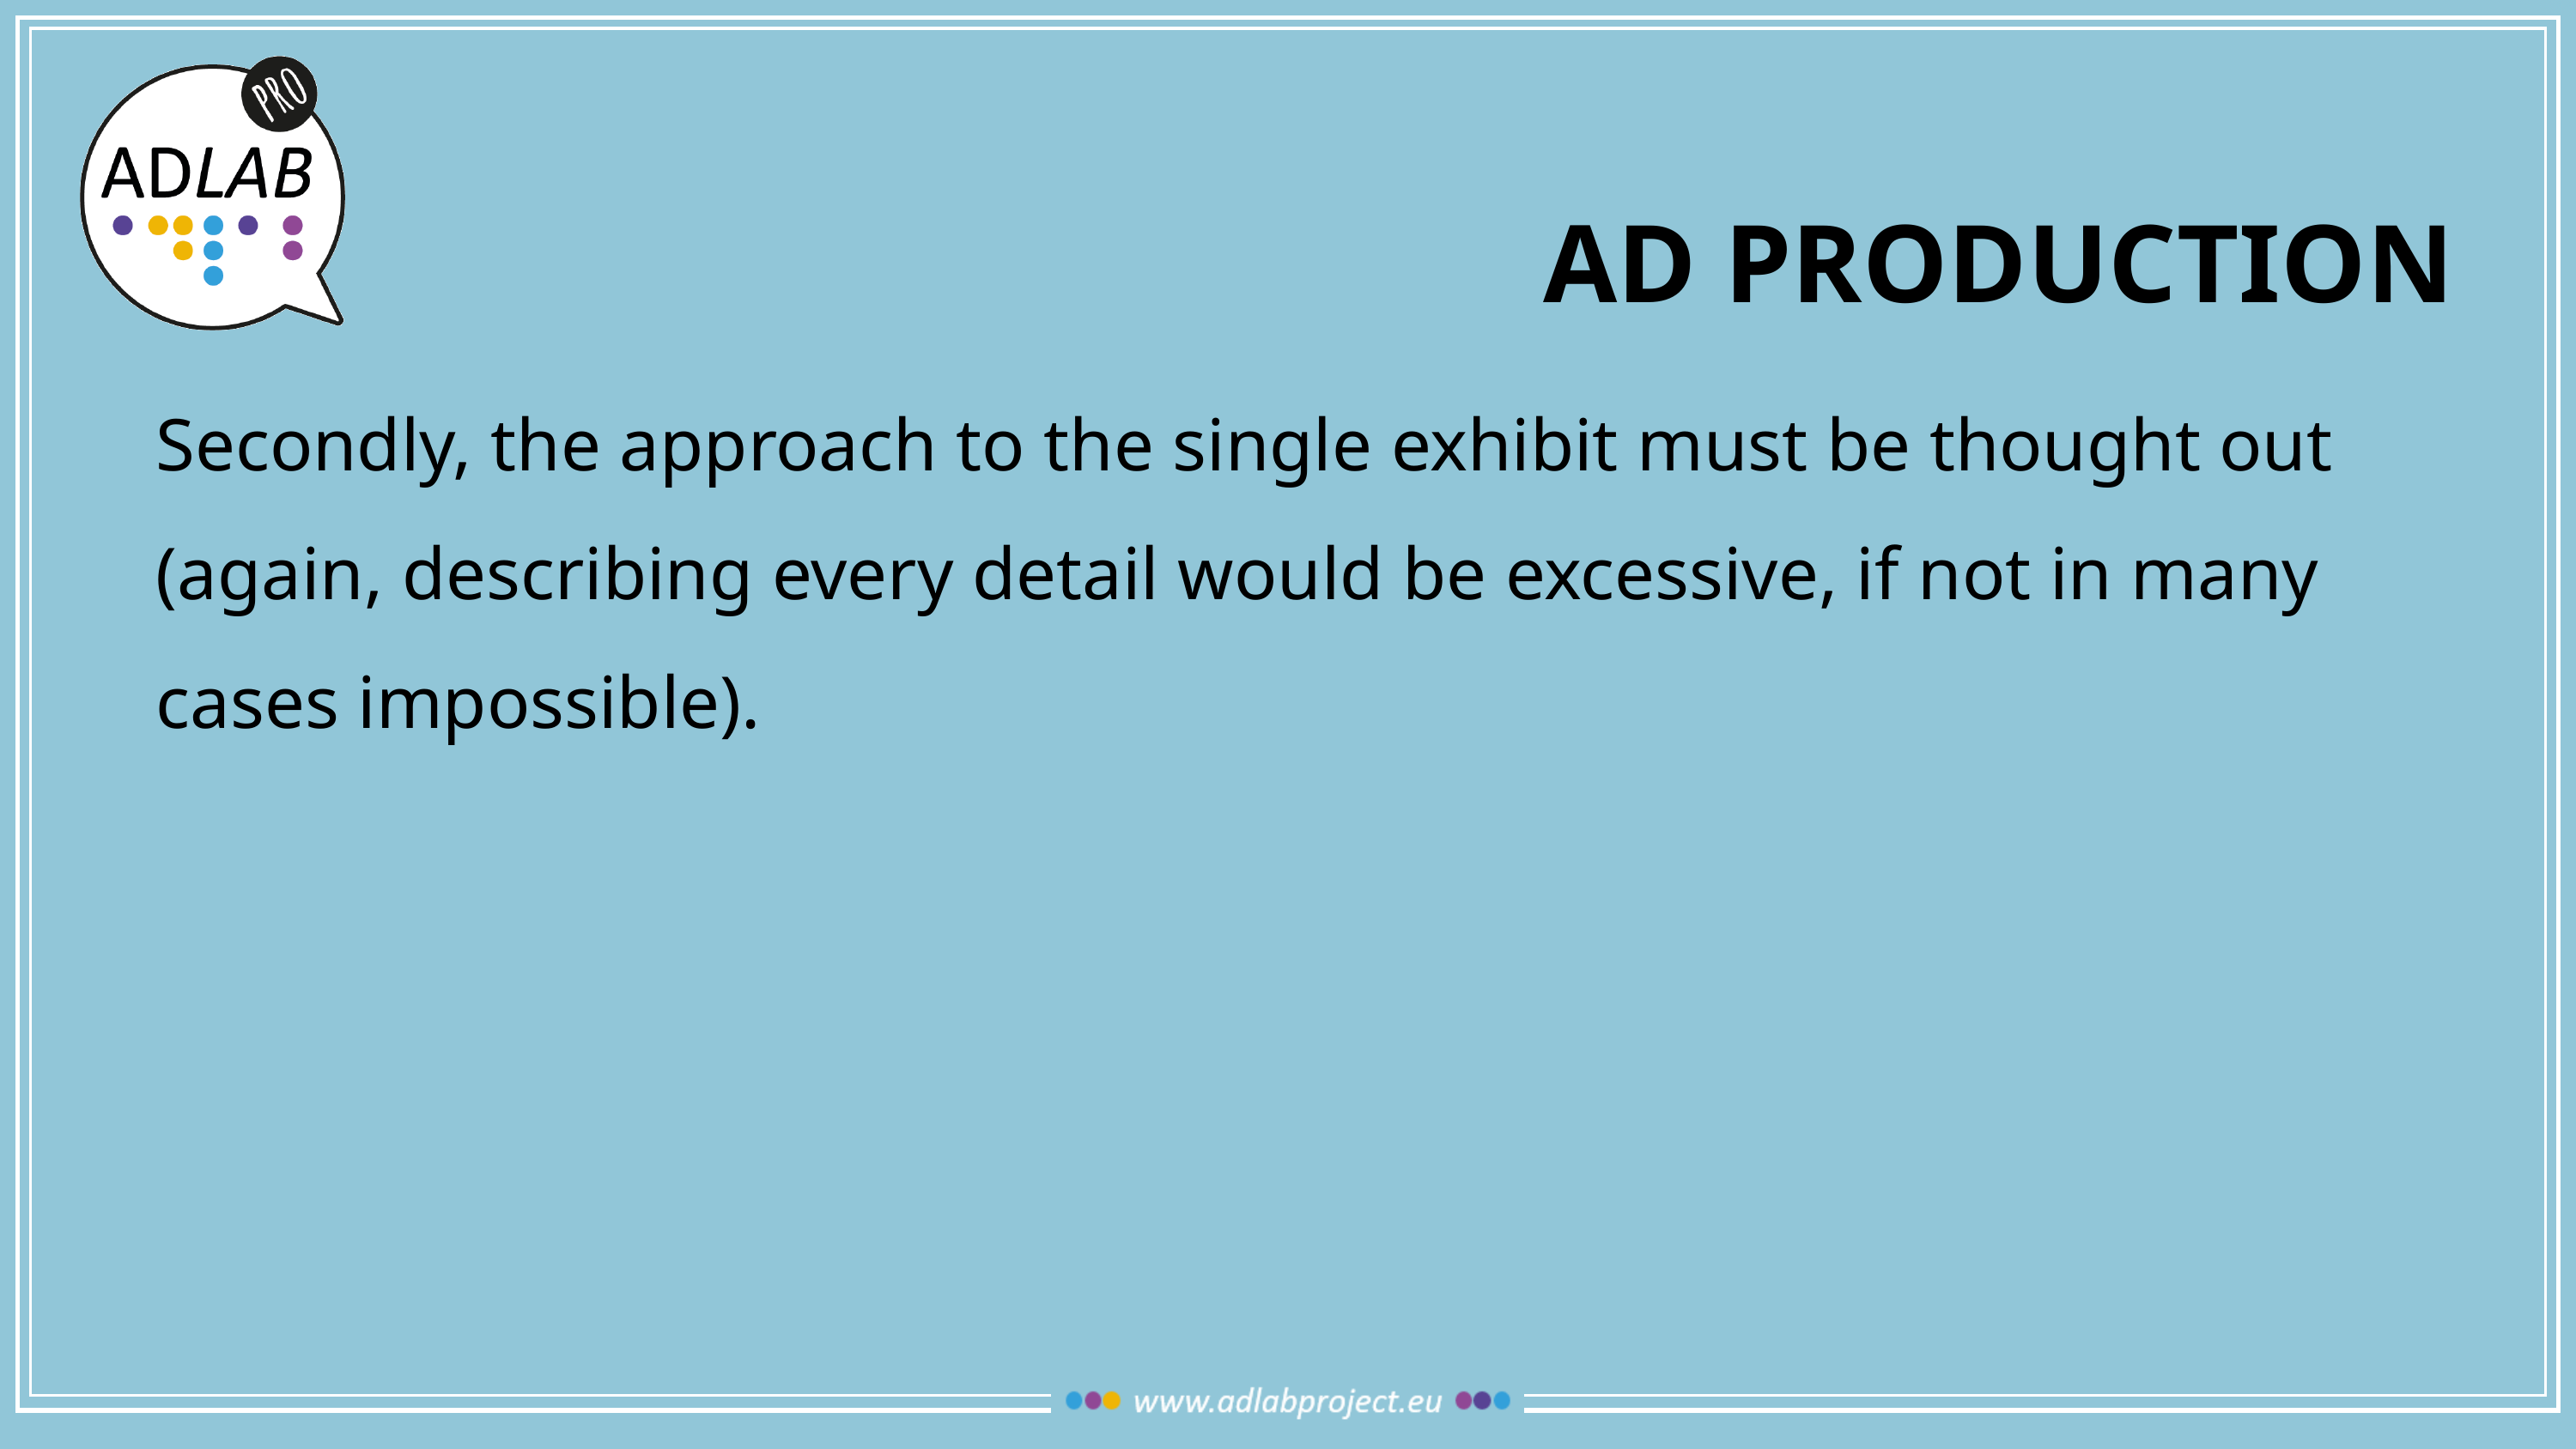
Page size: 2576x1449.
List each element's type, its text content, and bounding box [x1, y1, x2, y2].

picture [72, 49, 353, 330]
picture [1051, 1378, 1524, 1429]
title AD production [384, 70, 2467, 350]
list Secondly, the approach to the single exhibit must be thought out (again, describing every detail would be excessive, if not in many cases impossible). [143, 350, 2467, 1056]
